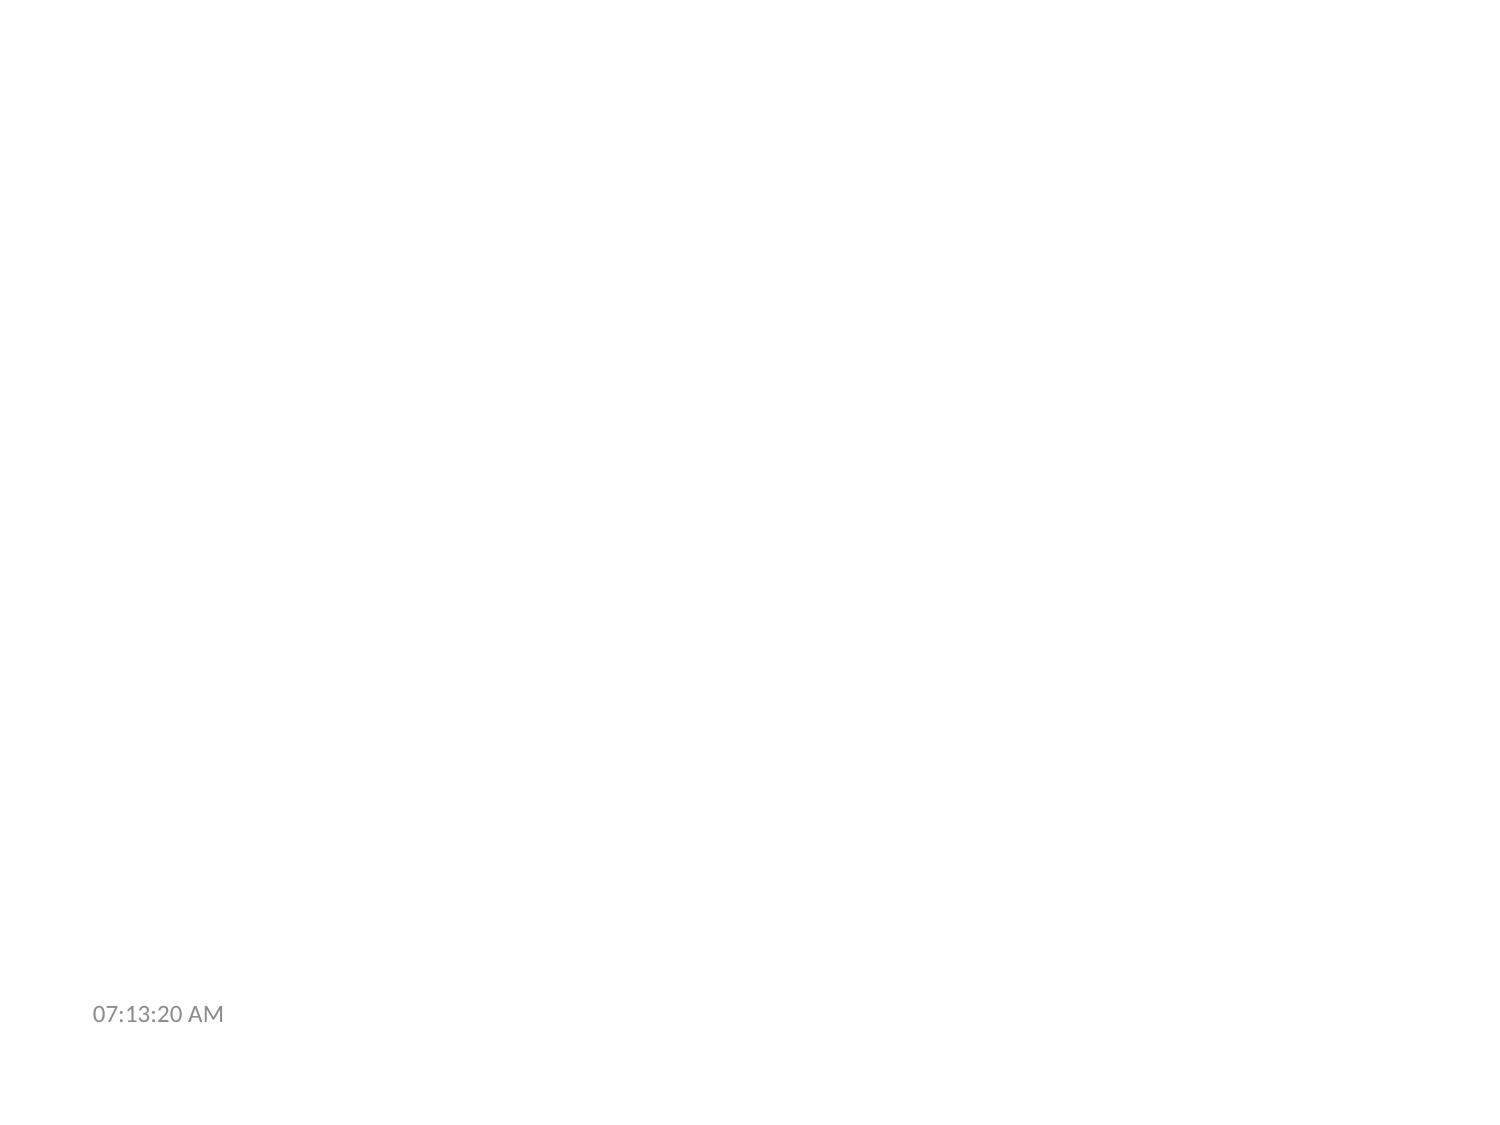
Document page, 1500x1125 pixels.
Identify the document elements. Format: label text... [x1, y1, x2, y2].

text_box 3:35:09 PM [77, 982, 428, 1043]
